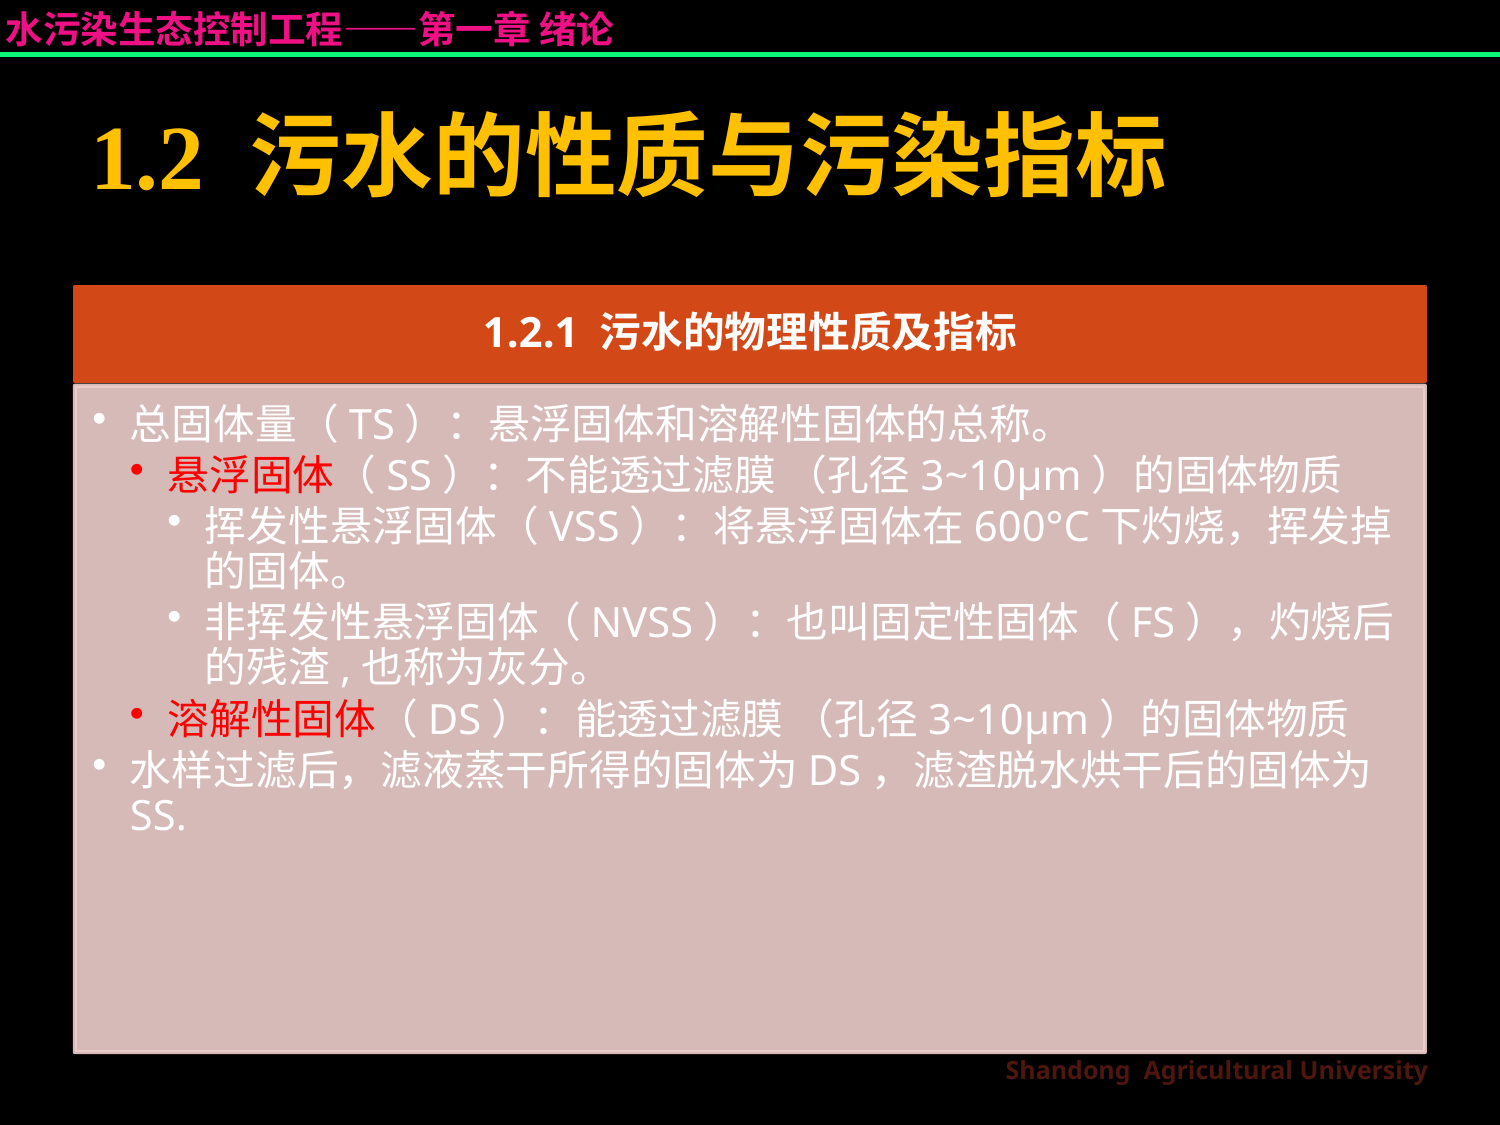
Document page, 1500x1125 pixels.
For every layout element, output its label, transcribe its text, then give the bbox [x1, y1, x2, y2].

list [74, 276, 1426, 1067]
title 1.2 污水的性质与污染指标 [75, 59, 1425, 248]
